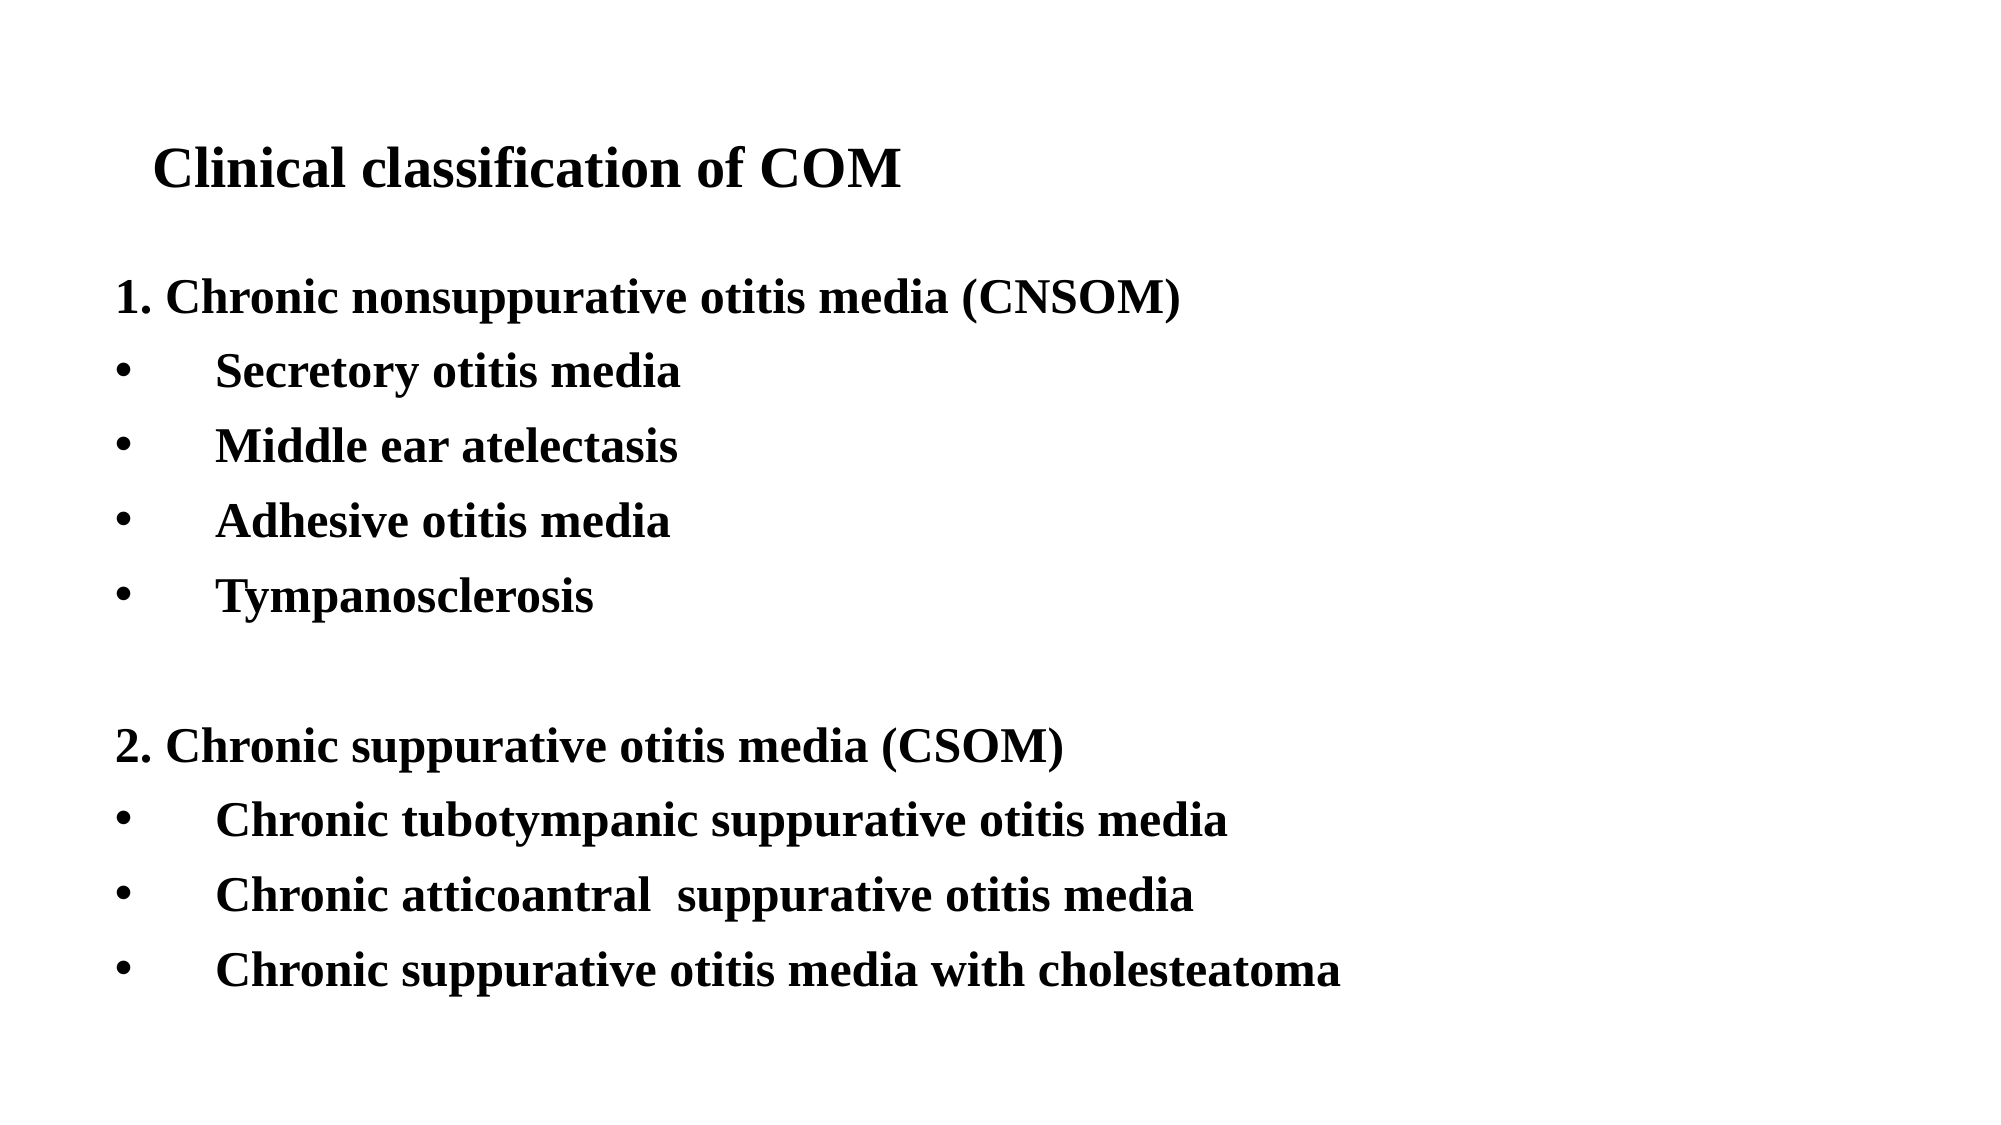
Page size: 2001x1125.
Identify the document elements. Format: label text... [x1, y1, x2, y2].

list 1. Chronic nonsuppurative otitis media (CNSOM) Secretory otitis media Middle ear atelectasis Adhesive otitis media Tympanosclerosis 2. Chronic suppurative otitis media (CSOM) Chronic tubotympanic suppurative otitis media Chronic atticoantral suppurative otitis media Chronic suppurative otitis media with cholesteatoma [99, 262, 1900, 1063]
title Clinical classification of COM [137, 59, 1863, 278]
